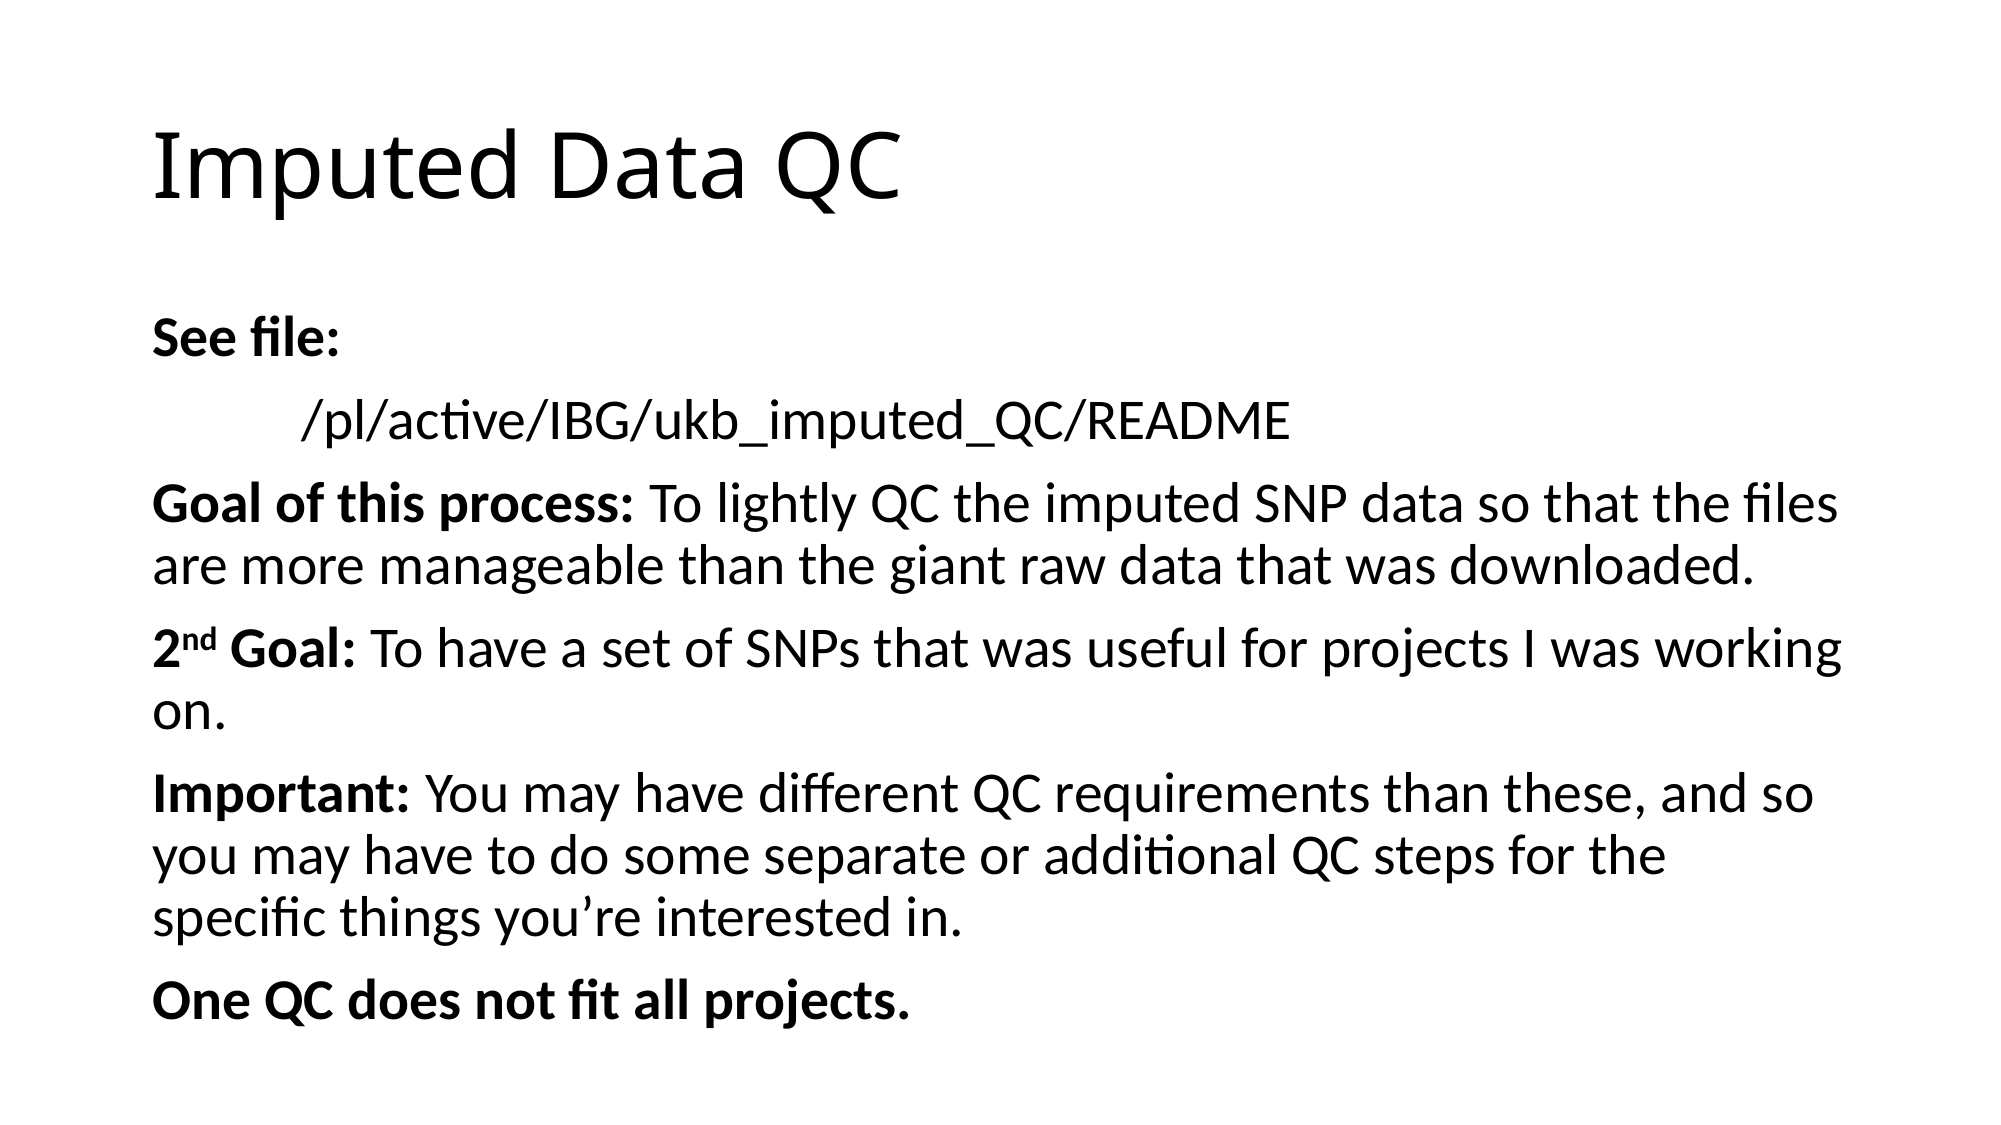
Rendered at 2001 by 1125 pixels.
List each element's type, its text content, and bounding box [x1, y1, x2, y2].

title Imputed Data QC [137, 59, 1863, 278]
list See file: /pl/active/IBG/ukb_imputed_QC/README Goal of this process: To lightly QC the imputed SNP data so that the files are more manageable than the giant raw data that was downloaded. 2nd Goal: To have a set of SNPs that was useful for projects I was working on. Important: You may have different QC requirements than these, and so you may have to do some separate or additional QC steps for the specific things you’re interested in. One QC does not fit all projects. [137, 299, 1863, 1066]
